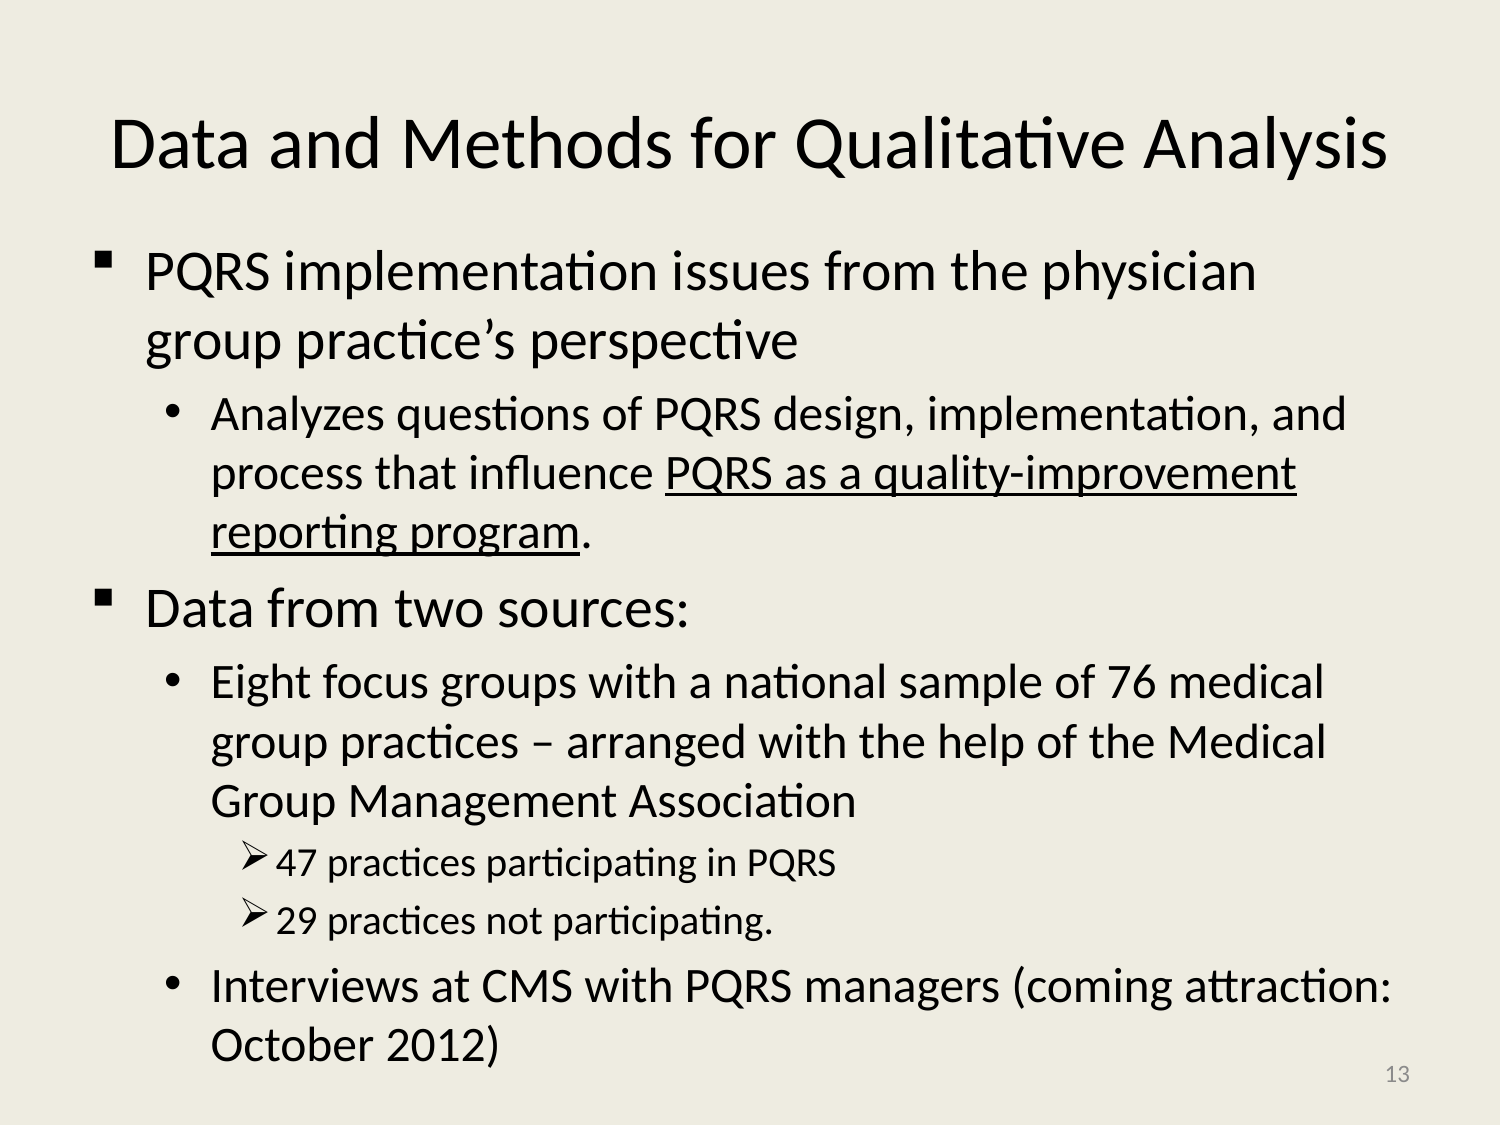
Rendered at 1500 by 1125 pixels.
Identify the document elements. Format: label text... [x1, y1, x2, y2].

list PQRS implementation issues from the physician group practice’s perspective Analyzes questions of PQRS design, implementation, and process that influence PQRS as a quality-improvement reporting program. Data from two sources: Eight focus groups with a national sample of 76 medical group practices – arranged with the help of the Medical Group Management Association 47 practices participating in PQRS 29 practices not participating. Interviews at CMS with PQRS managers (coming attraction: October 2012) [75, 224, 1425, 1088]
title Data and Methods for Qualitative Analysis [75, 45, 1425, 224]
slide_number 13 [1074, 1042, 1425, 1103]
